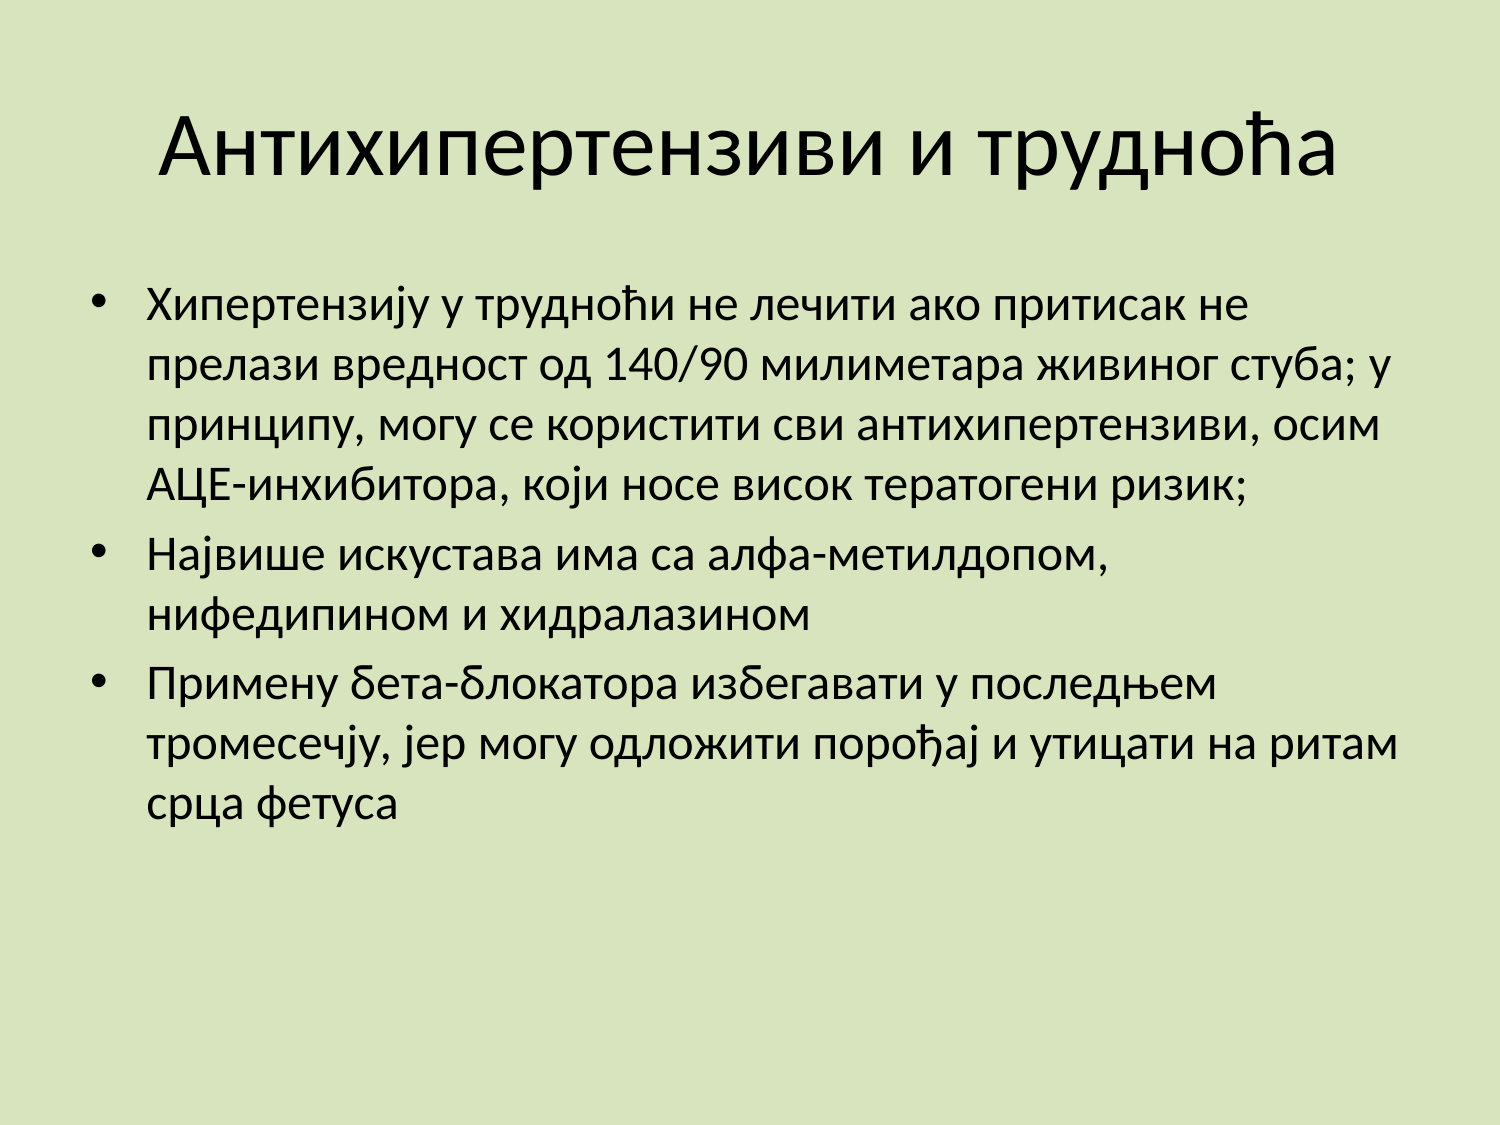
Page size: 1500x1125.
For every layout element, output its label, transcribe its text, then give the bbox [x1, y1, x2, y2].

title Антихипертензиви и трудноћа [74, 44, 1426, 233]
list Хипертензију у трудноћи не лечити ако притисак не прелази вредност од 140/90 милиметара живиног стуба; у принципу, могу се користити сви антихипертензиви, осим АЦЕ-инхибитора, који носе висок тератогени ризик; Највише искустава има са алфа-метилдопом, нифедипином и хидралазином Примену бета-блокатора избегавати у последњем тромесечју, јер могу одложити порођај и утицати на ритам срца фетуса [74, 262, 1426, 1006]
